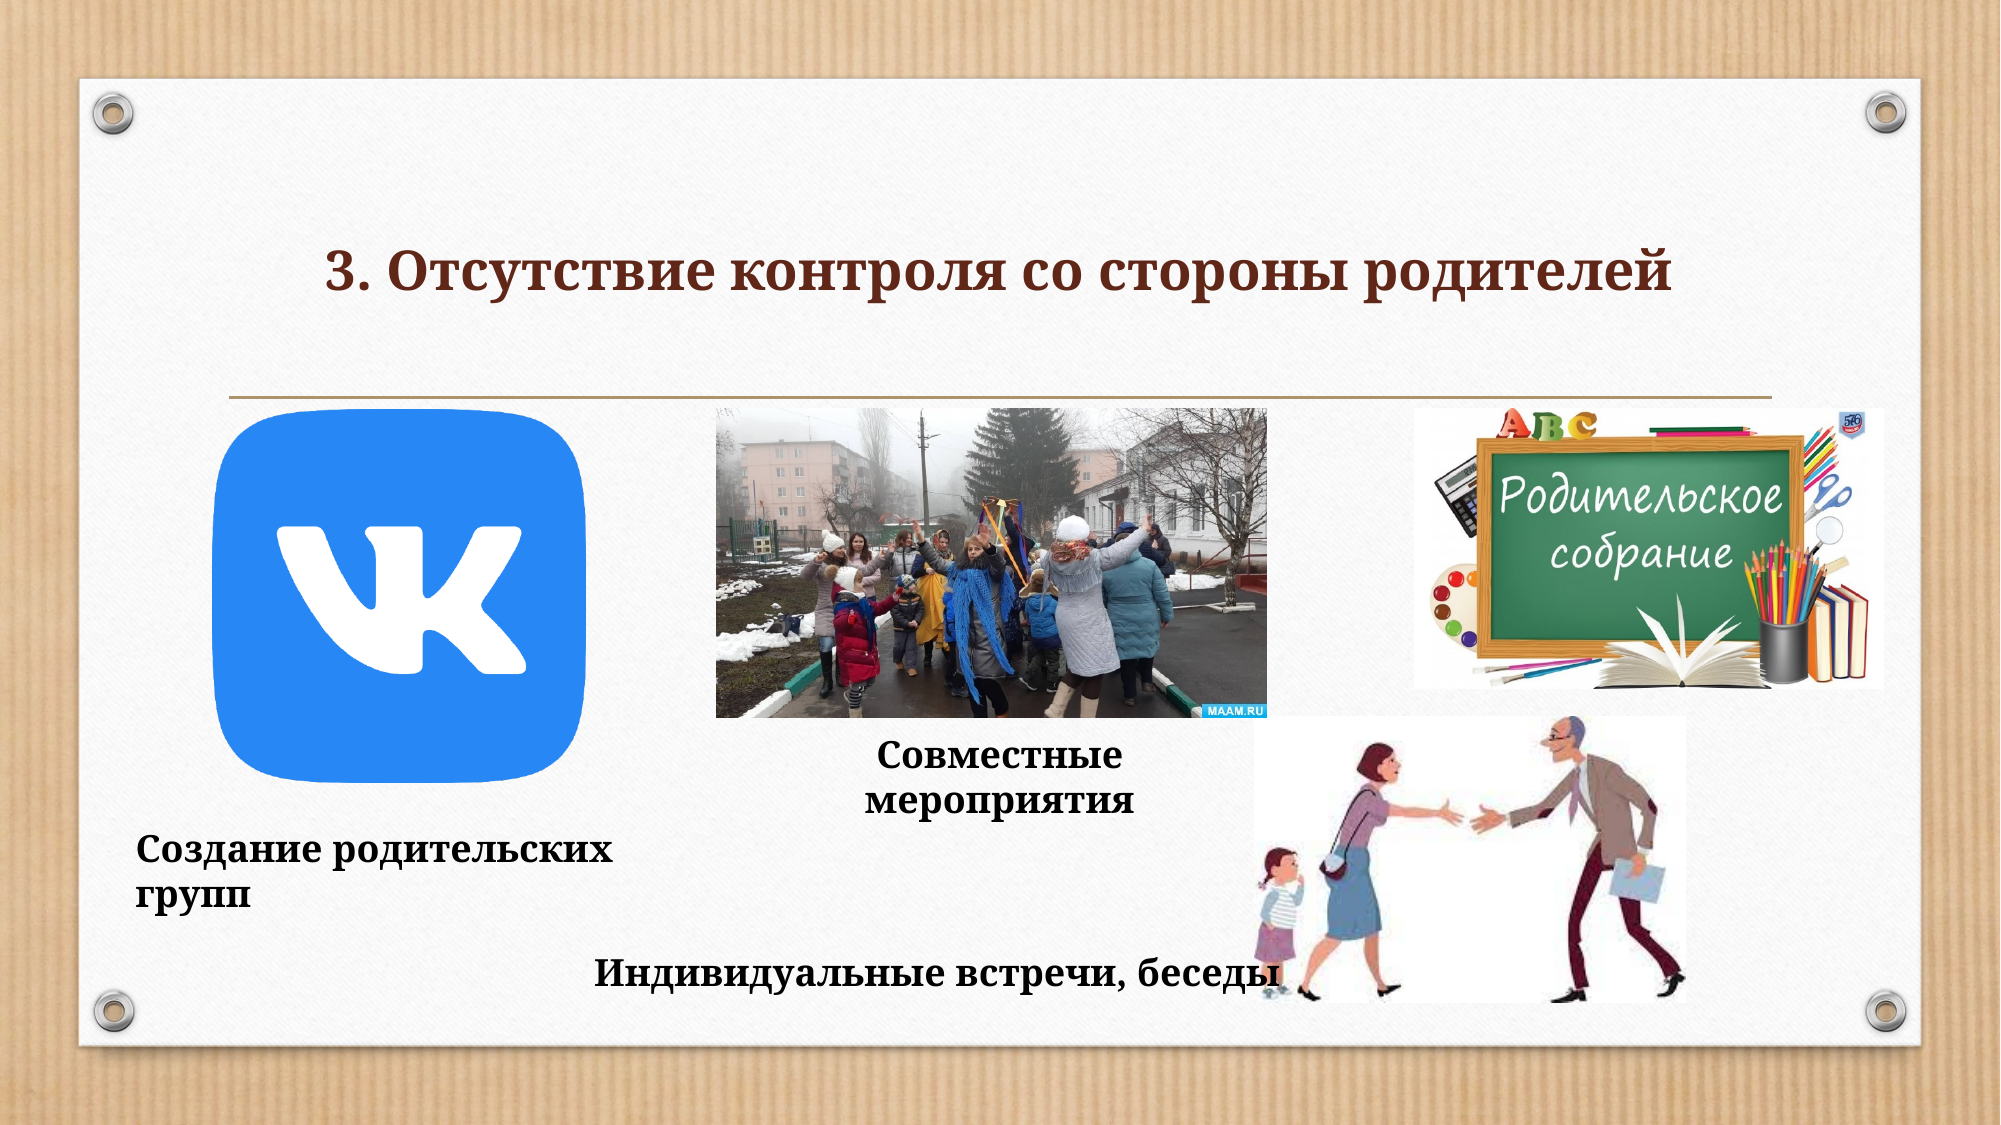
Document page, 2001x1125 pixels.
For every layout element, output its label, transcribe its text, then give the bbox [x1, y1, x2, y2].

picture [0, 0, 2001, 1125]
title 3. Отсутствие контроля со стороны родителей [212, 161, 1788, 375]
text_box Совместные мероприятия [745, 723, 1253, 828]
text_box Индивидуальные встречи, беседы [579, 941, 1253, 1002]
text_box Создание родительских групп [120, 817, 675, 922]
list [212, 409, 586, 783]
